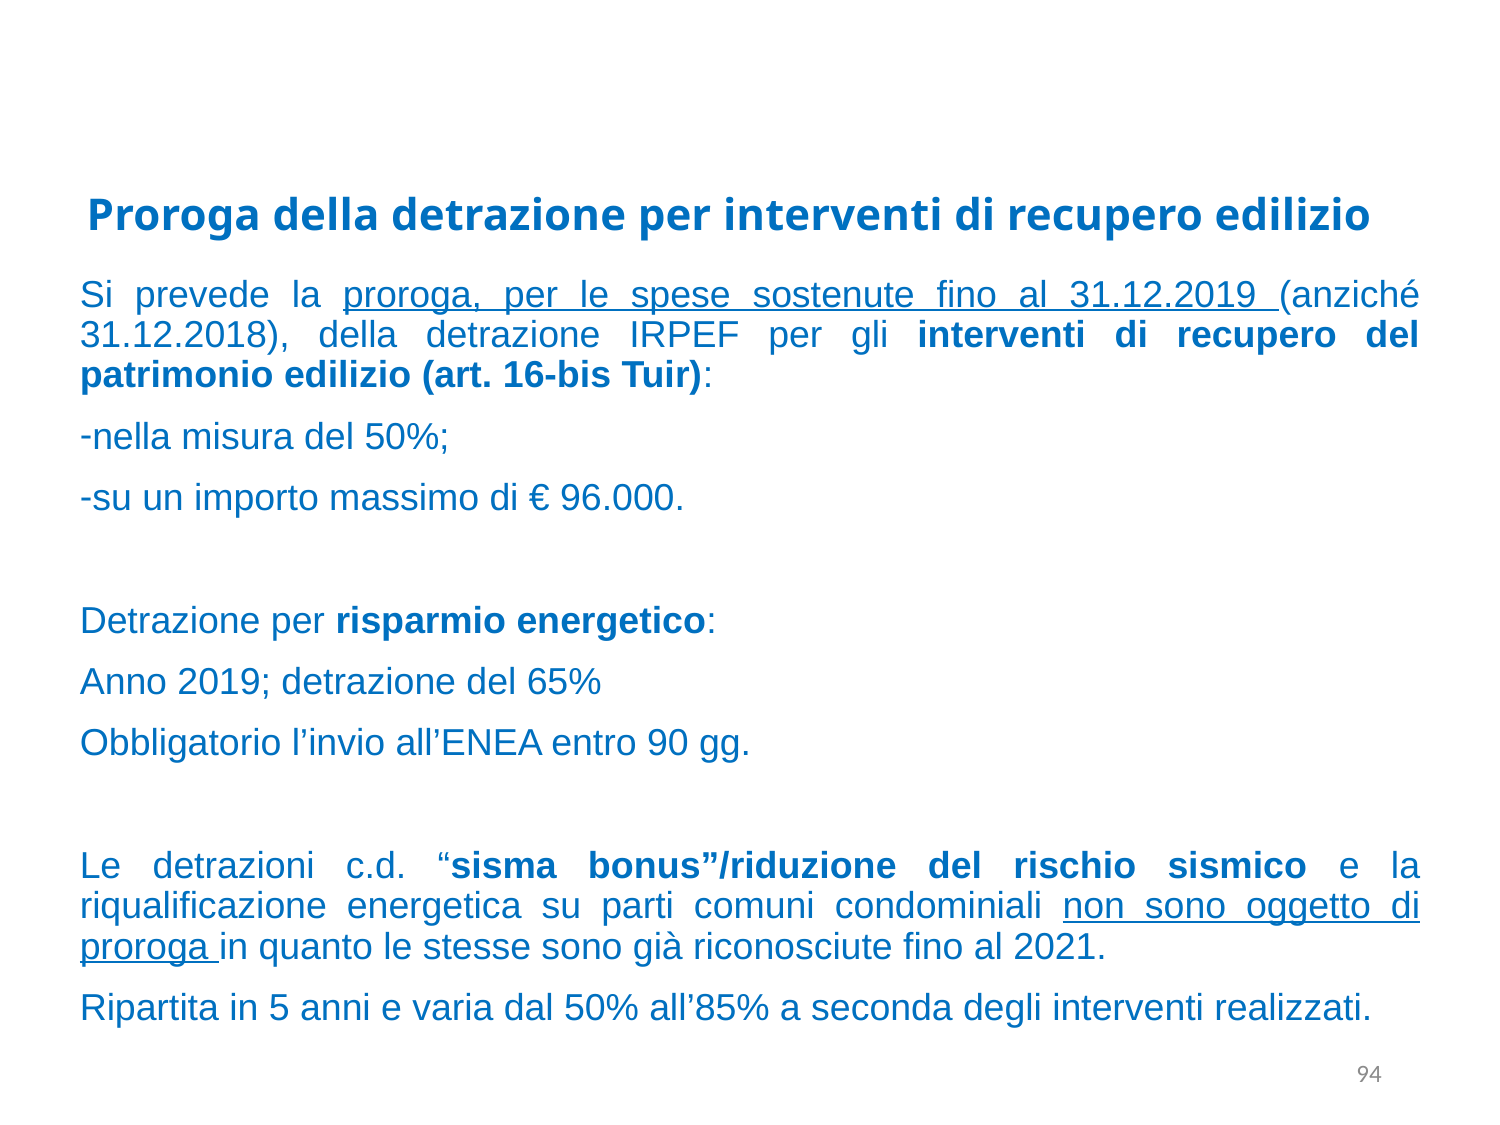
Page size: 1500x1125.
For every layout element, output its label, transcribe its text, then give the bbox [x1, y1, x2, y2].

title Proroga della detrazione per interventi di recupero edilizio [53, 184, 1406, 253]
slide_number 94 [1059, 1042, 1397, 1103]
subtitle Si prevede la proroga, per le spese sostenute fino al 31.12.2019 (anziché 31.12.2018), della detrazione IRPEF per gli interventi di recupero del patrimonio edilizio (art. 16-bis Tuir): nella misura del 50%; su un importo massimo di € 96.000. Detrazione per risparmio energetico: Anno 2019; detrazione del 65% Obbligatorio l’invio all’ENEA entro 90 gg. Le detrazioni c.d. “sisma bonus”/riduzione del rischio sismico e la riqualificazione energetica su parti comuni condominiali non sono oggetto di proroga in quanto le stesse sono già riconosciute fino al 2021. Ripartita in 5 anni e varia dal 50% all’85% a seconda degli interventi realizzati. [64, 267, 1436, 1059]
